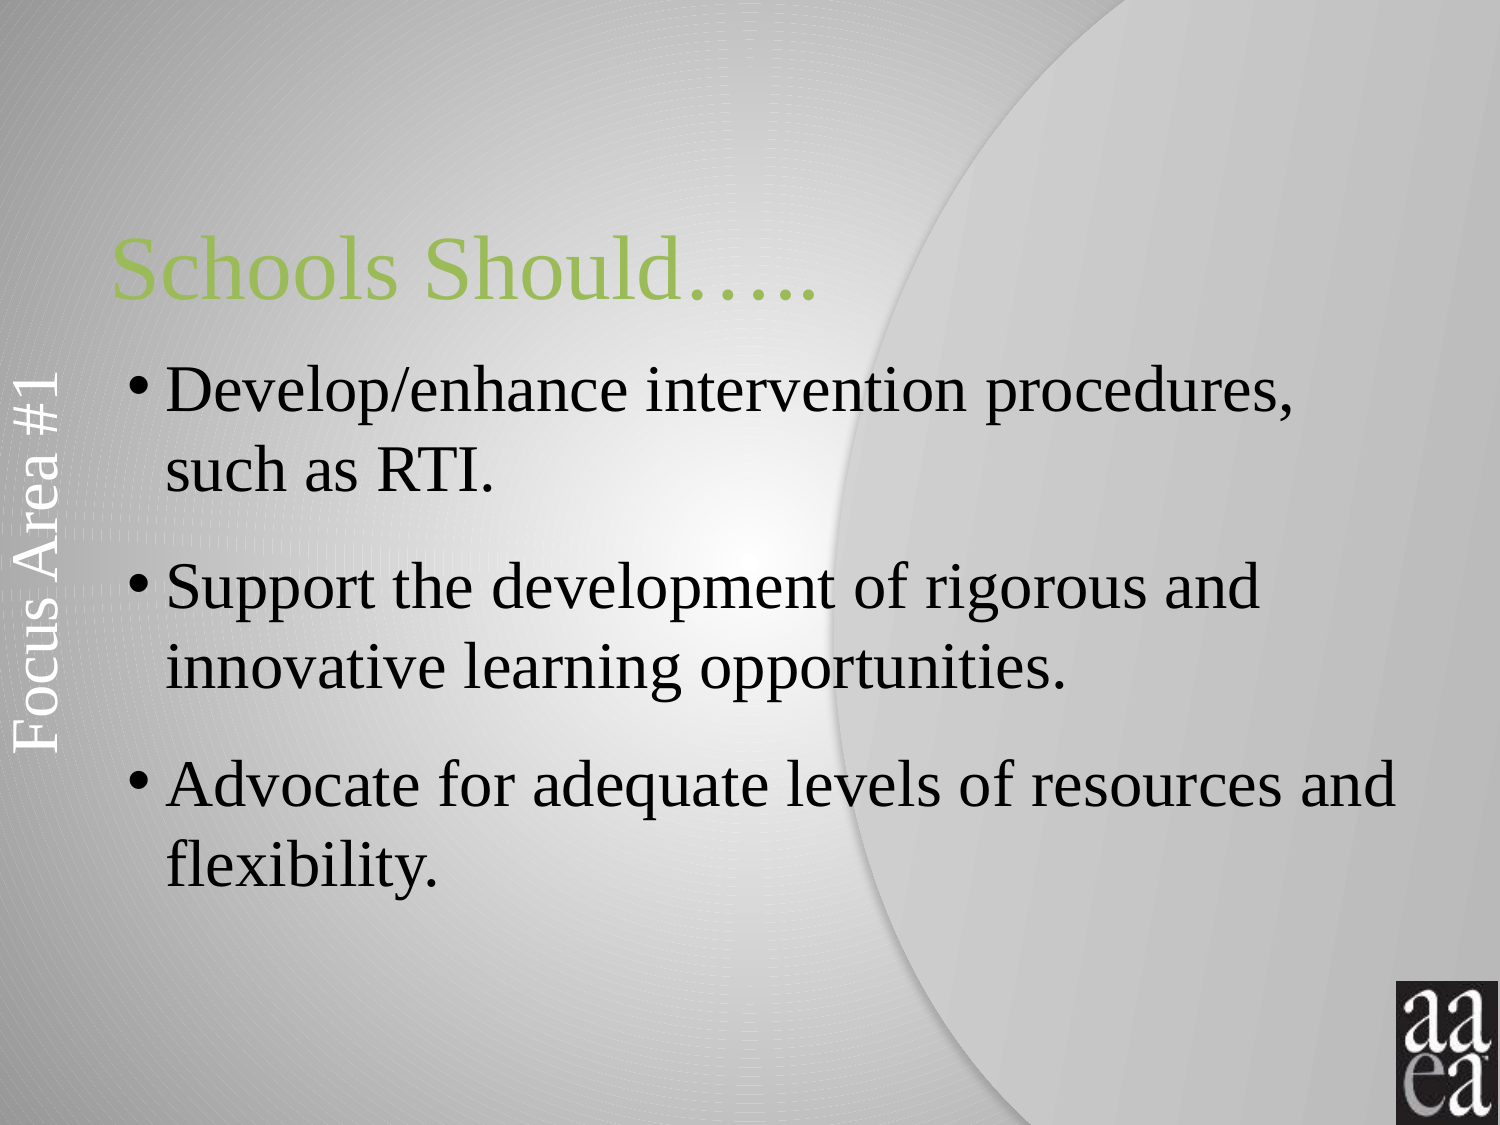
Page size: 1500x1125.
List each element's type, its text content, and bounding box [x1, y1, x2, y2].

text_box Focus Area #1 [0, 140, 75, 985]
title Schools Should….. [94, 192, 1449, 287]
list Develop/enhance intervention procedures, such as RTI. Support the development of rigorous and innovative learning opportunities. Advocate for adequate levels of resources and flexibility. [75, 329, 1449, 963]
picture [1396, 981, 1498, 1125]
